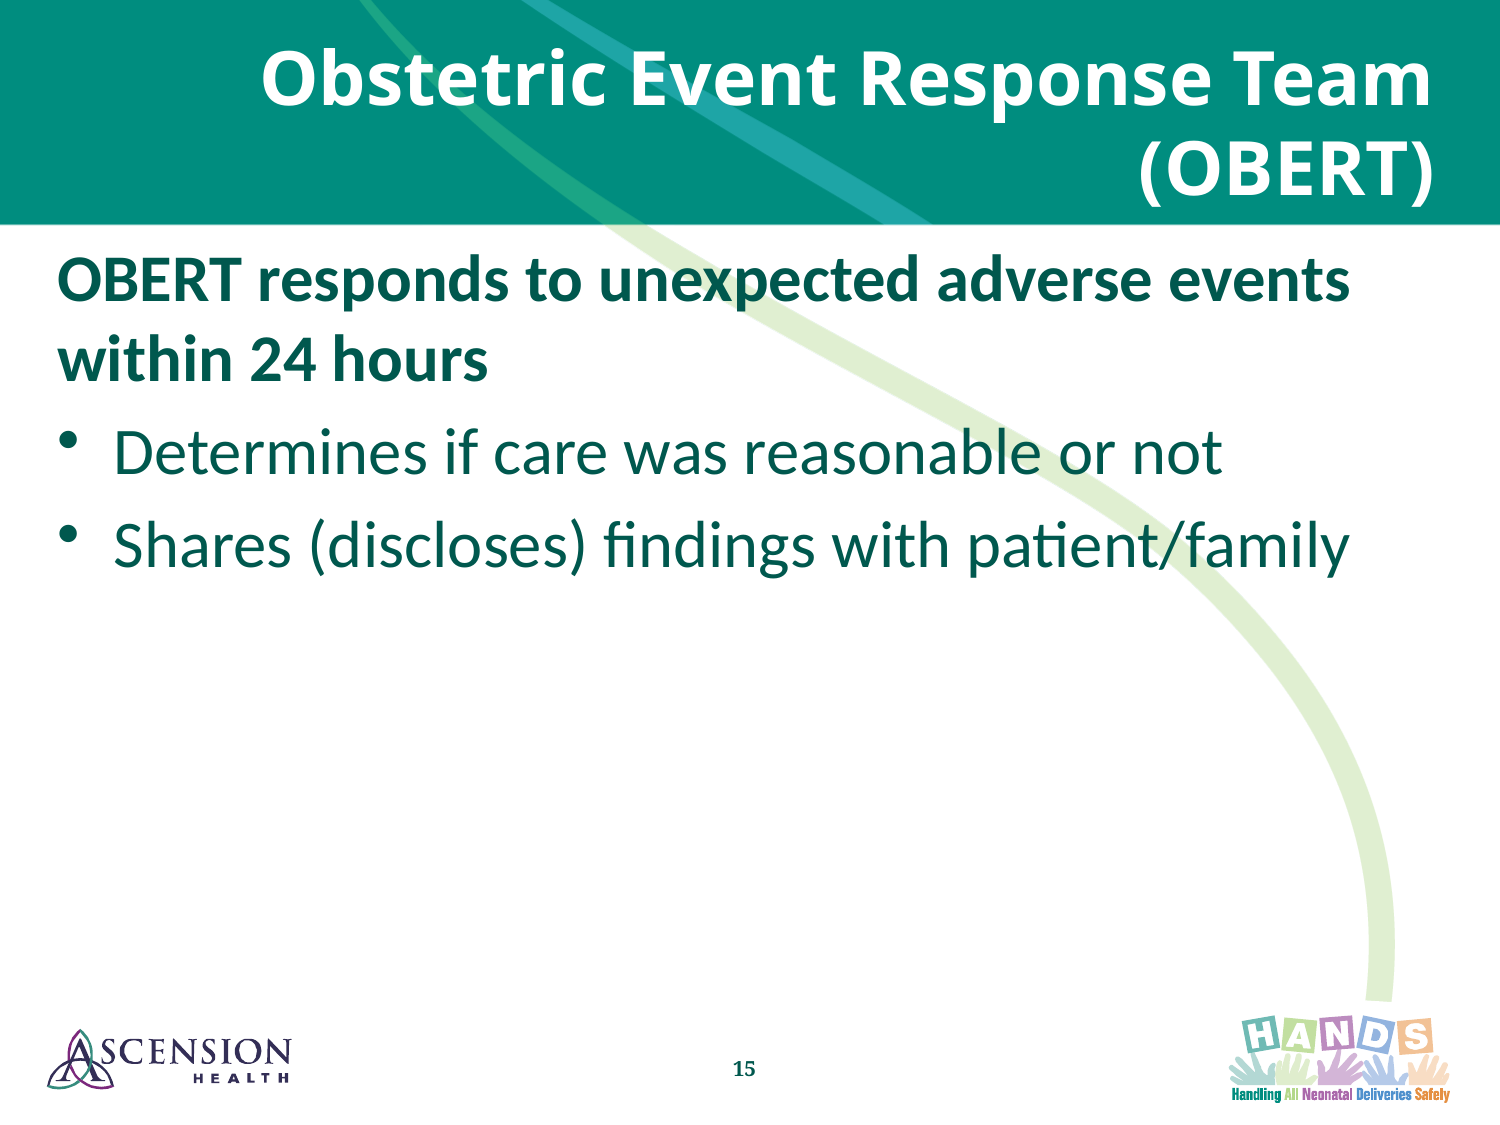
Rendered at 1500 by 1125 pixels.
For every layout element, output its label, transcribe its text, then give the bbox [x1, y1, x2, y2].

picture [0, 0, 1500, 1125]
title Obstetric Event Response Team (OBERT) [74, 32, 1451, 209]
list OBERT responds to unexpected adverse events within 24 hours Determines if care was reasonable or not Shares (discloses) findings with patient/family [41, 226, 1477, 985]
